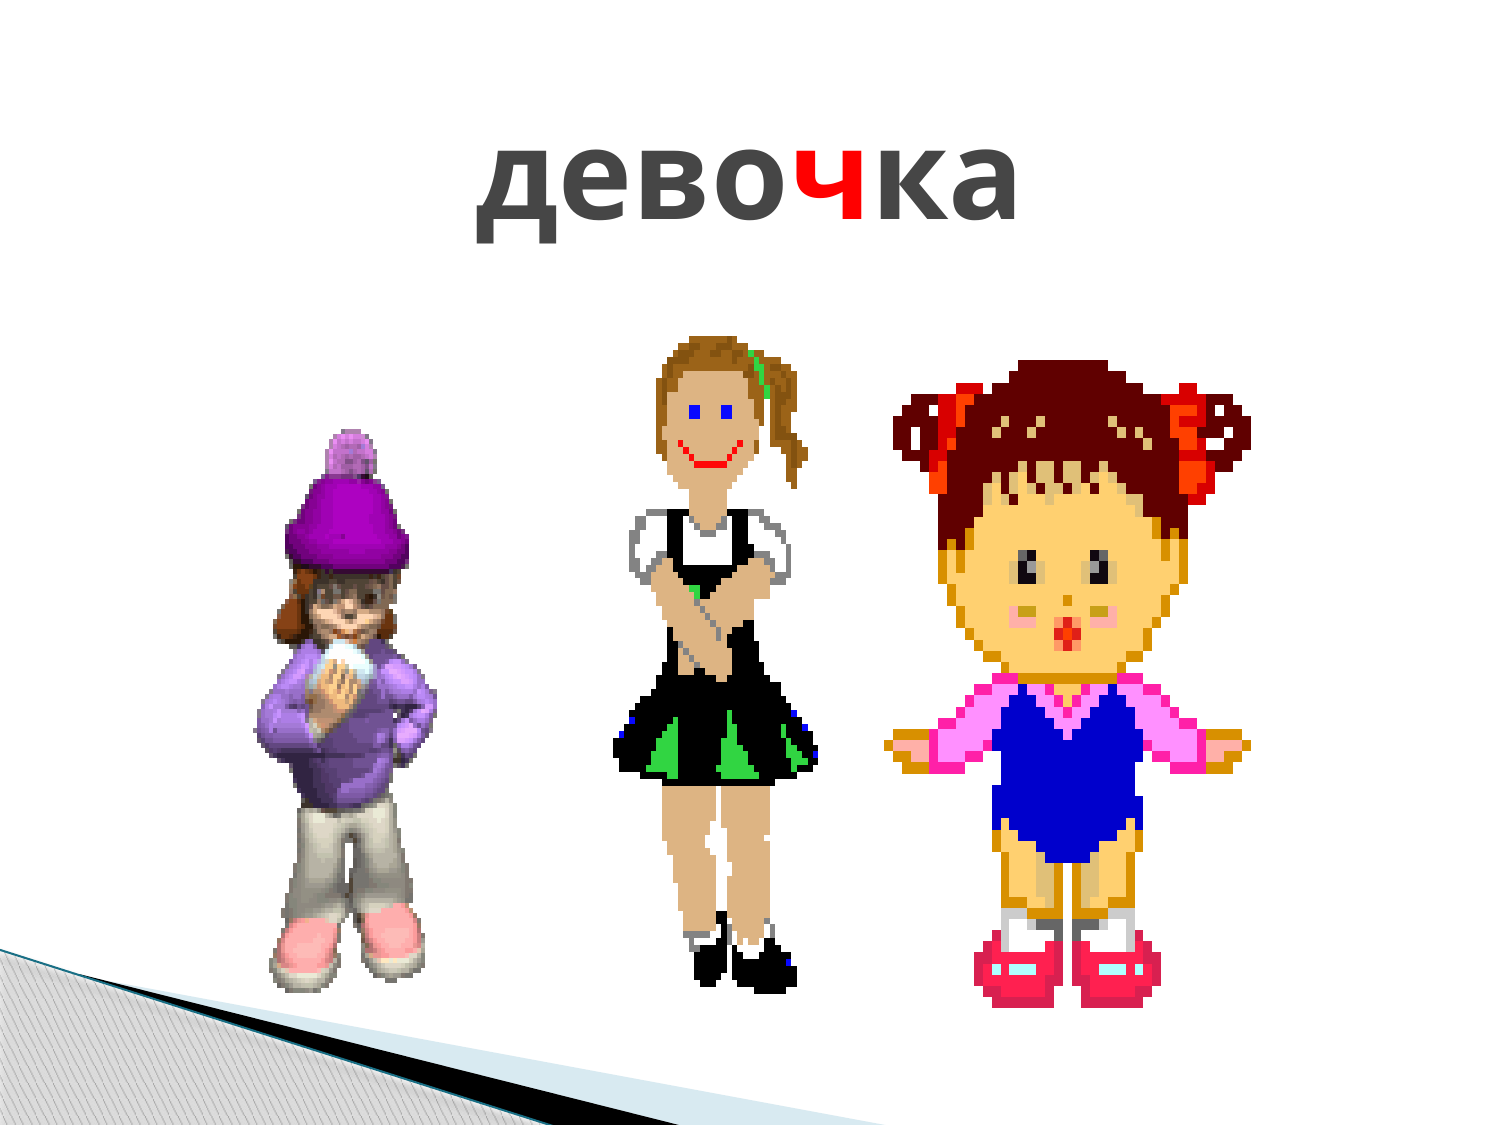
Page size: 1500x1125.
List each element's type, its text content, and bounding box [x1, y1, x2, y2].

picture [866, 316, 1278, 1020]
title девочка [75, 35, 1425, 303]
picture [234, 409, 493, 1008]
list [456, 316, 866, 1008]
